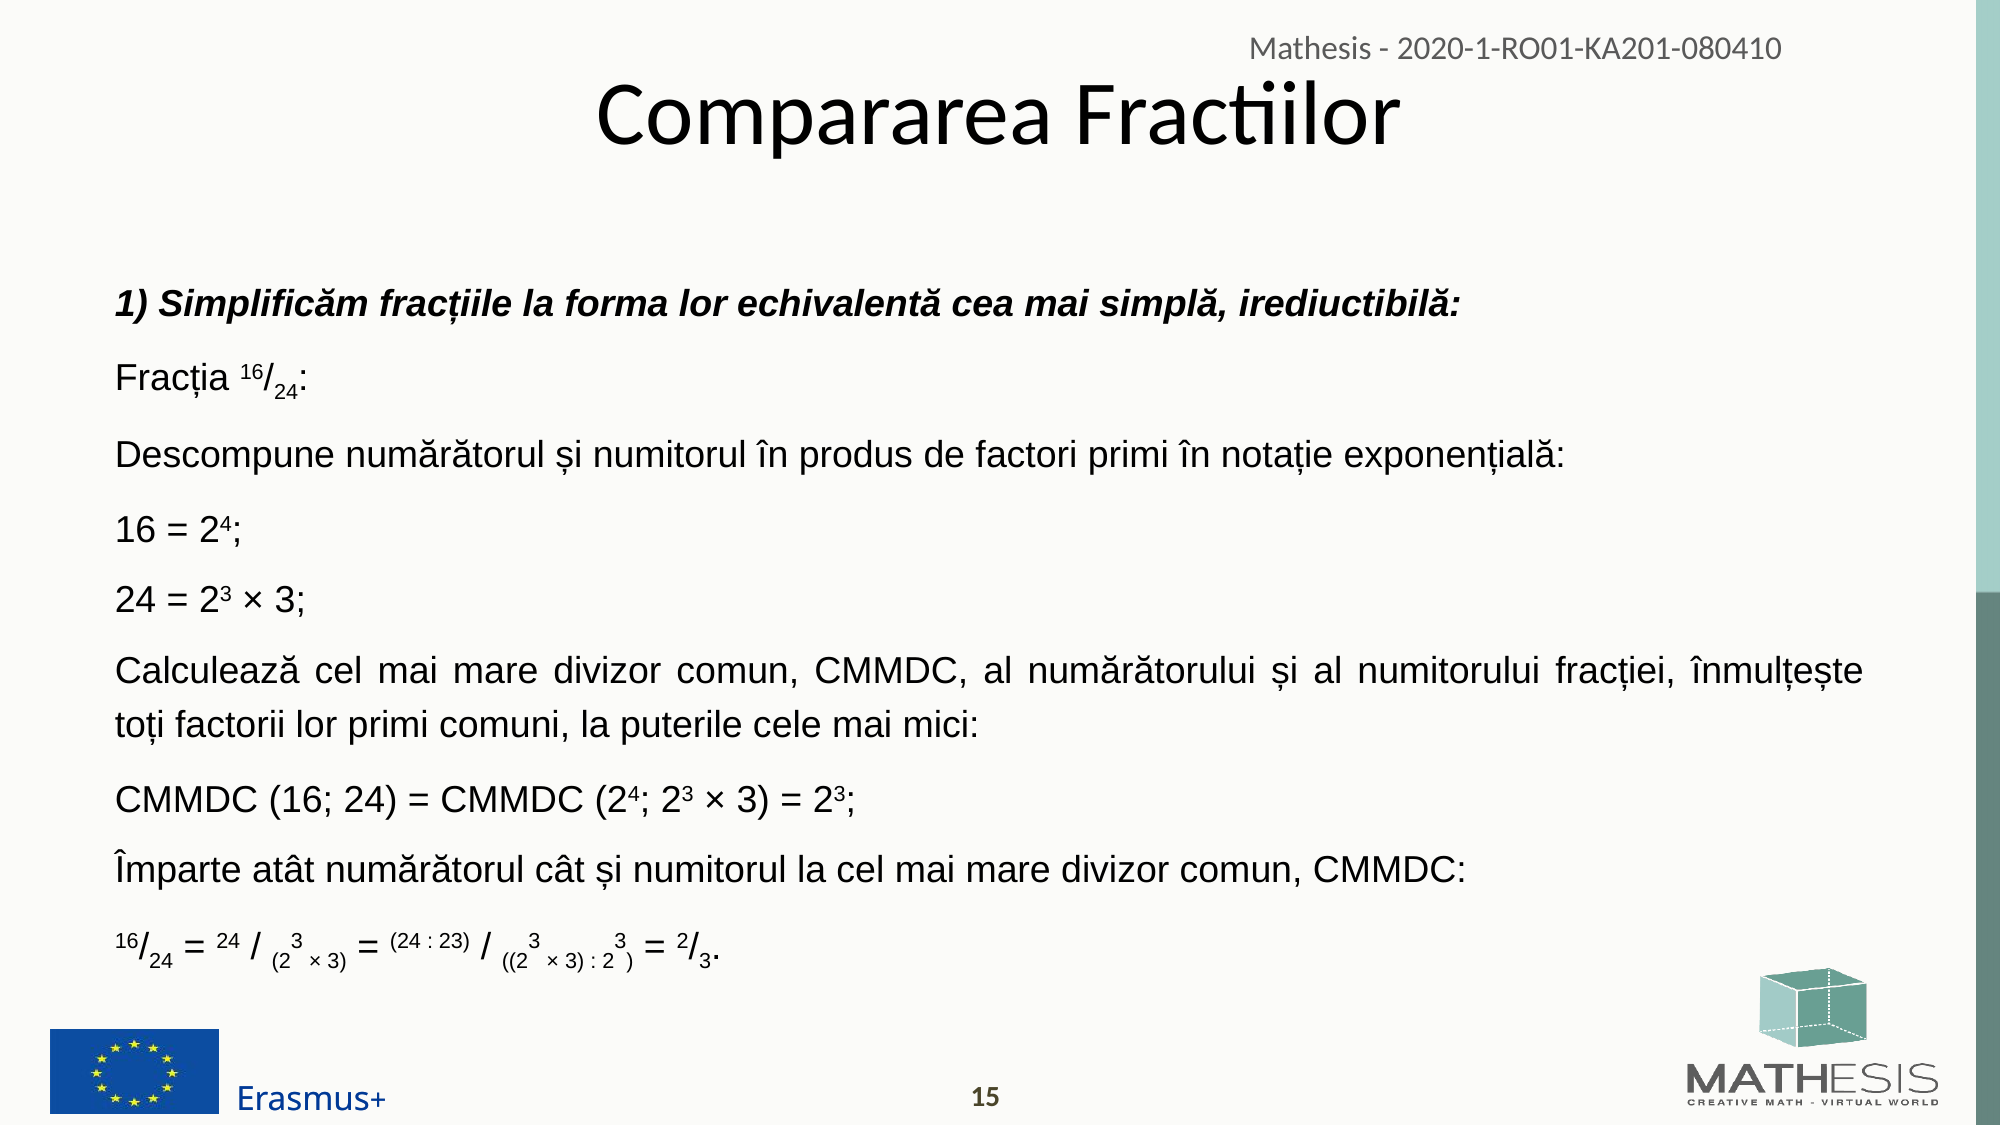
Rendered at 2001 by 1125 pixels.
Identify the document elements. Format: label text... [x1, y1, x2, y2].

list 1) Simplificăm fracțiile la forma lor echivalentă cea mai simplă, irediuctibilă: Fracția 16/24: Descompune numărătorul și numitorul în produs de factori primi în notație exponențială: 16 = 24; 24 = 23 × 3; Calculează cel mai mare divizor comun, CMMDC, al numărătorului și al numitorului fracției, înmulțește toți factorii lor primi comuni, la puterile cele mai mici: CMMDC (16; 24) = CMMDC (24; 23 × 3) = 23; Împarte atât numărătorul cât și numitorul la cel mai mare divizor comun, CMMDC: 16/24 = 24 / (23 × 3) = (24 : 23) / ((23 × 3) : 23) = 2/3. [99, 262, 1900, 1005]
picture [50, 1029, 219, 1114]
title Compararea Fractiilor [99, 45, 1900, 233]
